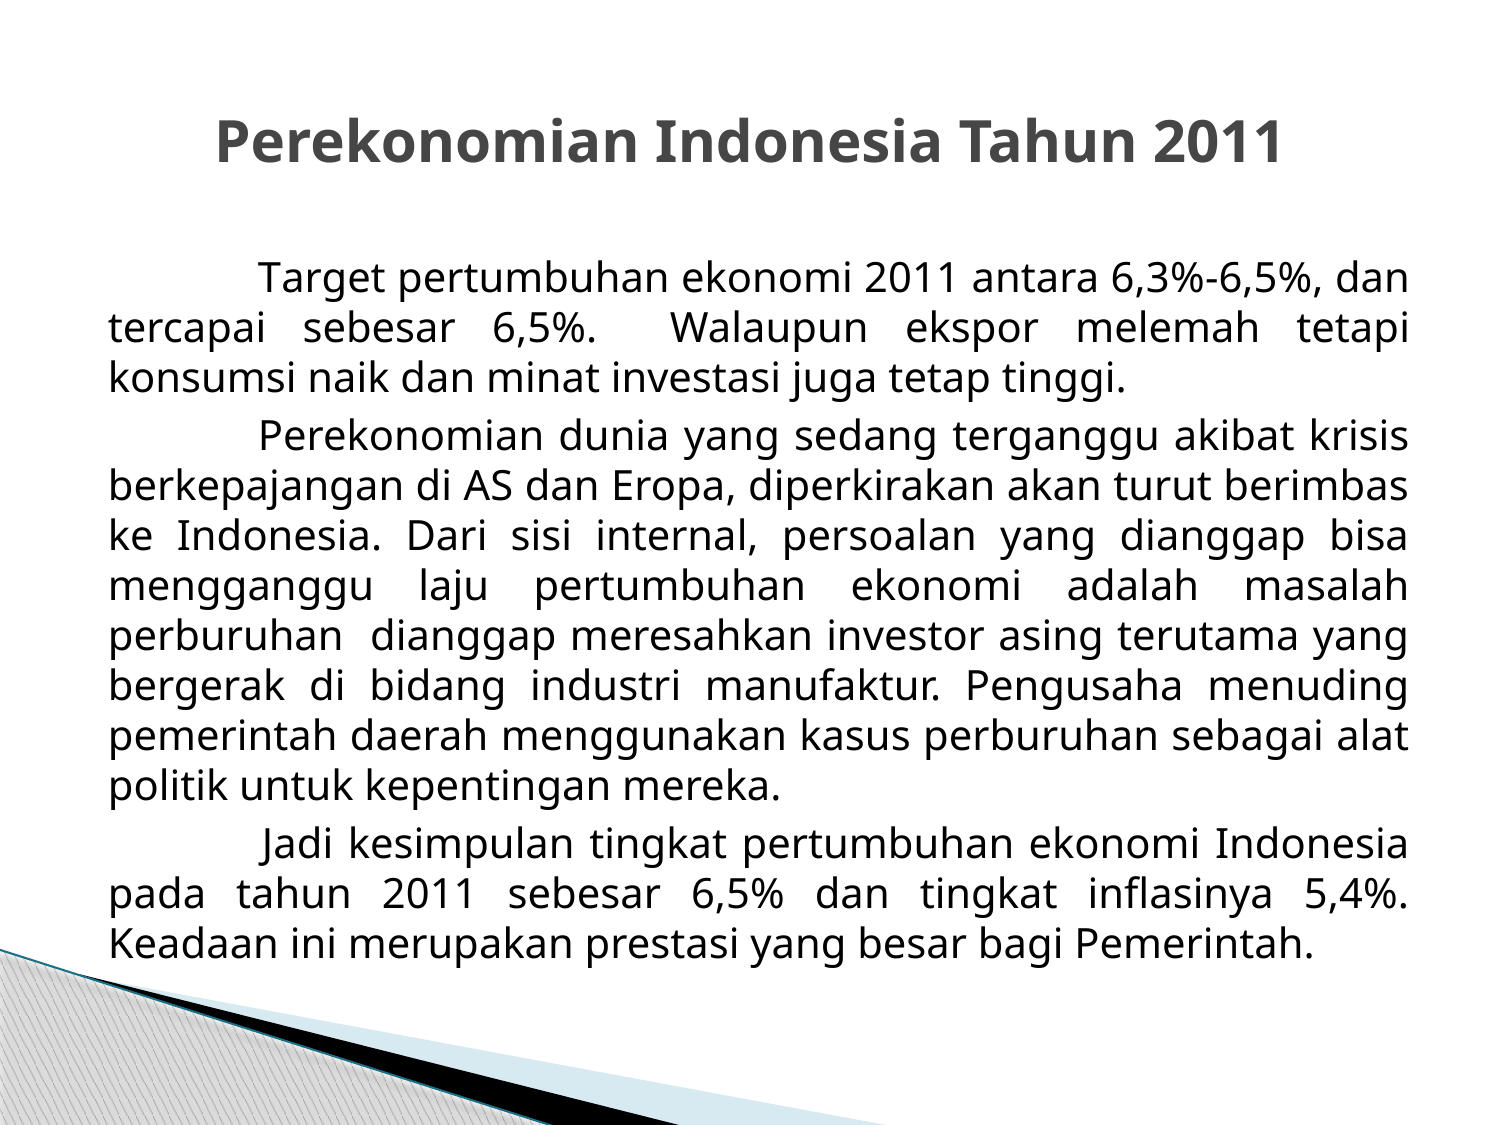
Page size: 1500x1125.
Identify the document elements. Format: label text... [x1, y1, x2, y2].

title Perekonomian Indonesia Tahun 2011 [75, 45, 1425, 233]
list Target pertumbuhan ekonomi 2011 antara 6,3%-6,5%, dan tercapai sebesar 6,5%. Walaupun ekspor melemah tetapi konsumsi naik dan minat investasi juga tetap tinggi. Perekonomian dunia yang sedang terganggu akibat krisis berkepajangan di AS dan Eropa, diperkirakan akan turut berimbas ke Indonesia. Dari sisi internal, persoalan yang dianggap bisa mengganggu laju pertumbuhan ekonomi adalah masalah perburuhan dianggap meresahkan investor asing terutama yang bergerak di bidang industri manufaktur. Pengusaha menuding pemerintah daerah menggunakan kasus perburuhan sebagai alat politik untuk kepentingan mereka. Jadi kesimpulan tingkat pertumbuhan ekonomi Indonesia pada tahun 2011 sebesar 6,5% dan tingkat inflasinya 5,4%. Keadaan ini merupakan prestasi yang besar bagi Pemerintah. [75, 242, 1425, 986]
